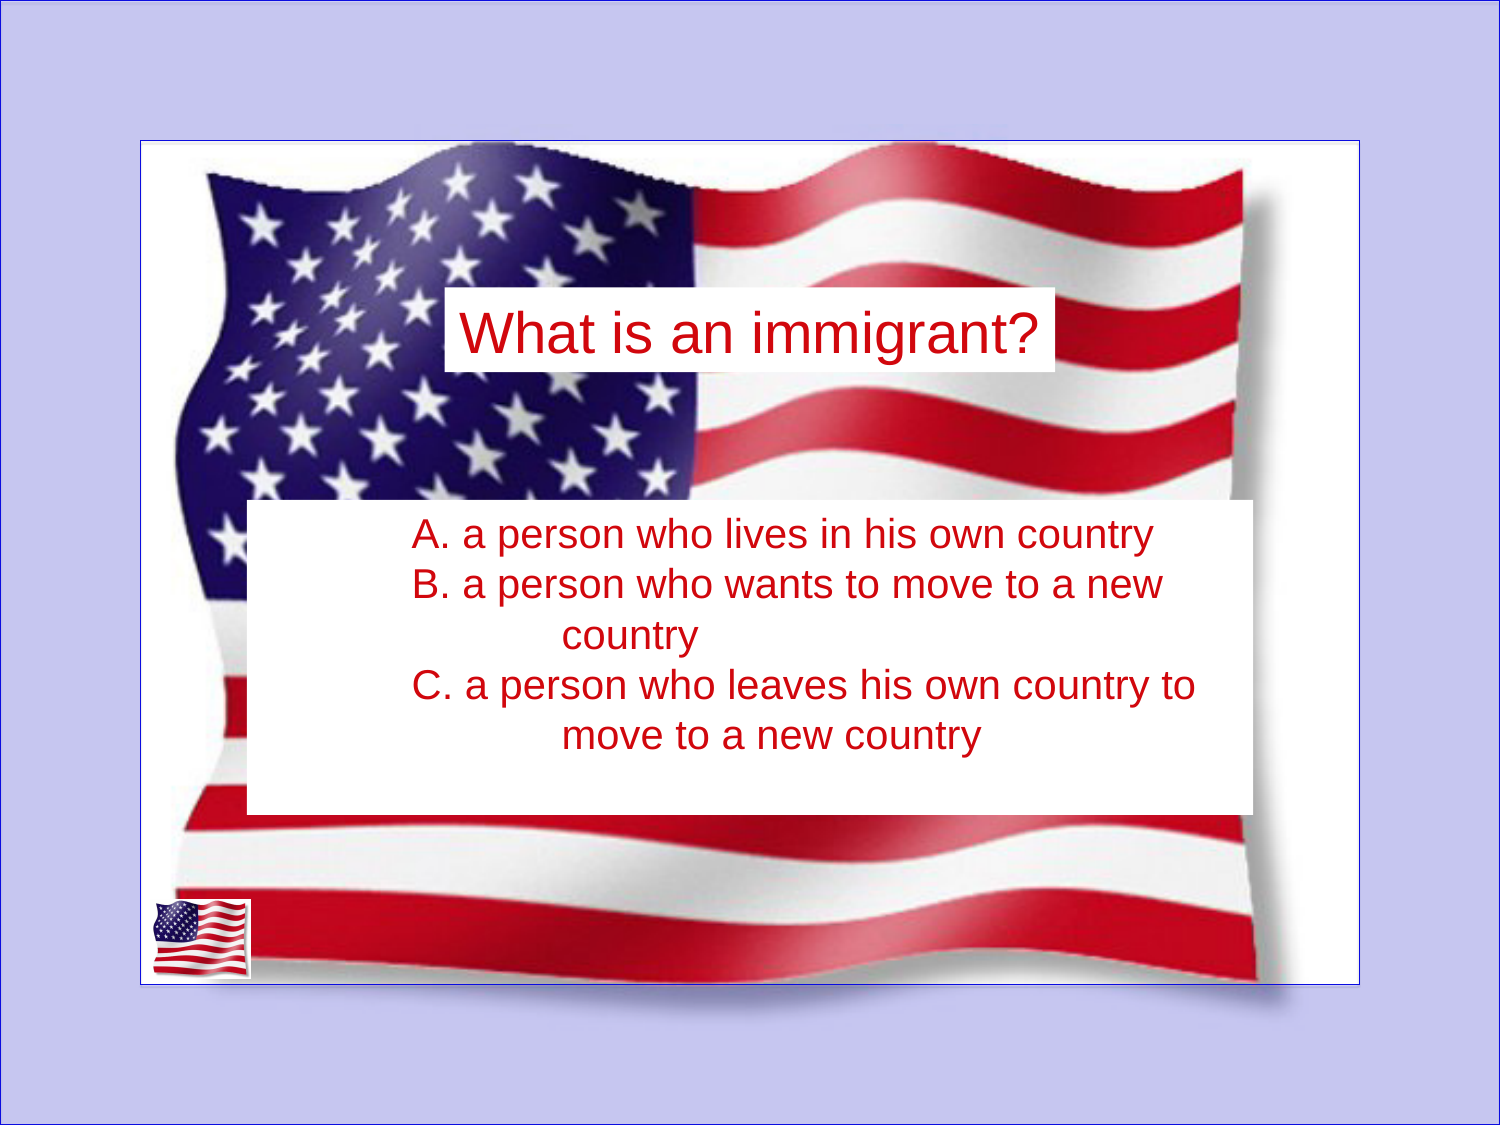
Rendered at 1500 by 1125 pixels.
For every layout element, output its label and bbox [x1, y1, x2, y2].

text_box [0, 0, 1500, 1125]
picture [137, 124, 1313, 1033]
